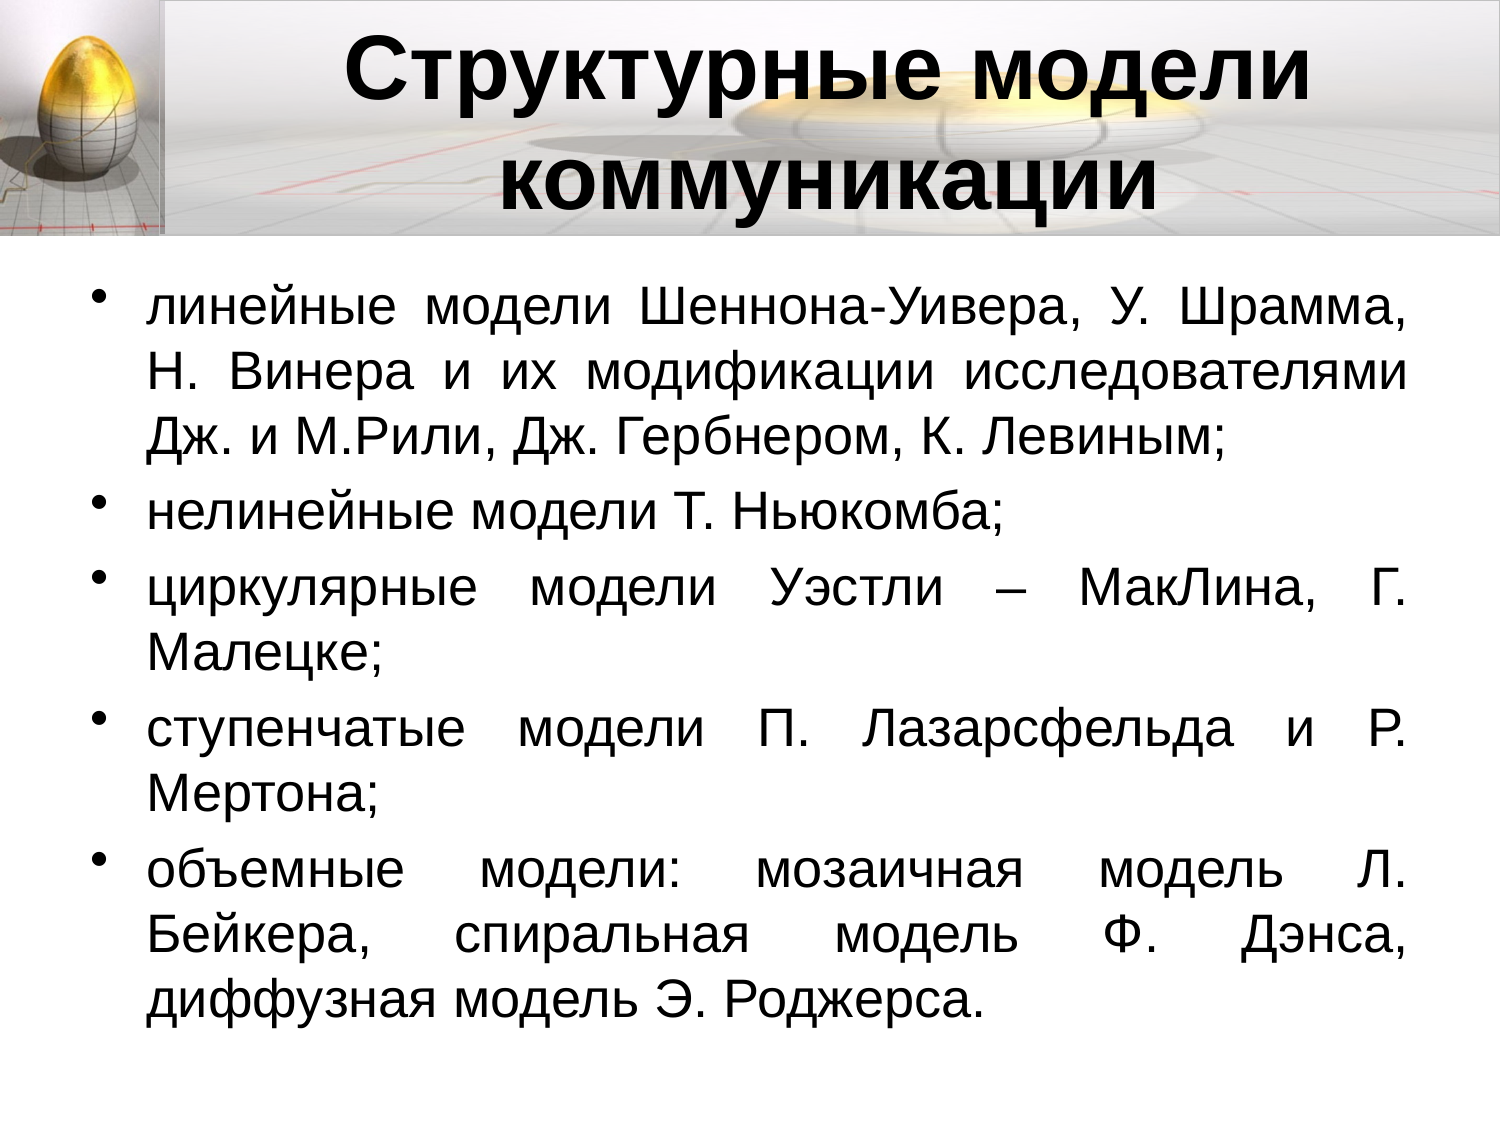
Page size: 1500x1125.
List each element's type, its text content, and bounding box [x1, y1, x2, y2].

title Структурные модели коммуникации [159, 0, 1500, 236]
list линейные модели Шеннона-Уивера, У. Шрамма, Н. Винера и их модификации исследователями Дж. и М.Рили, Дж. Гербнером, К. Левиным; нелинейные модели Т. Ньюкомба; циркулярные модели Уэстли – МакЛина, Г. Малецке; ступенчатые модели П. Лазарсфельда и Р. Мертона; объемные модели: мозаичная модель Л. Бейкера, спиральная модель Ф. Дэнса, диффузная модель Э. Роджерса. [74, 262, 1426, 1006]
picture [0, 0, 159, 236]
